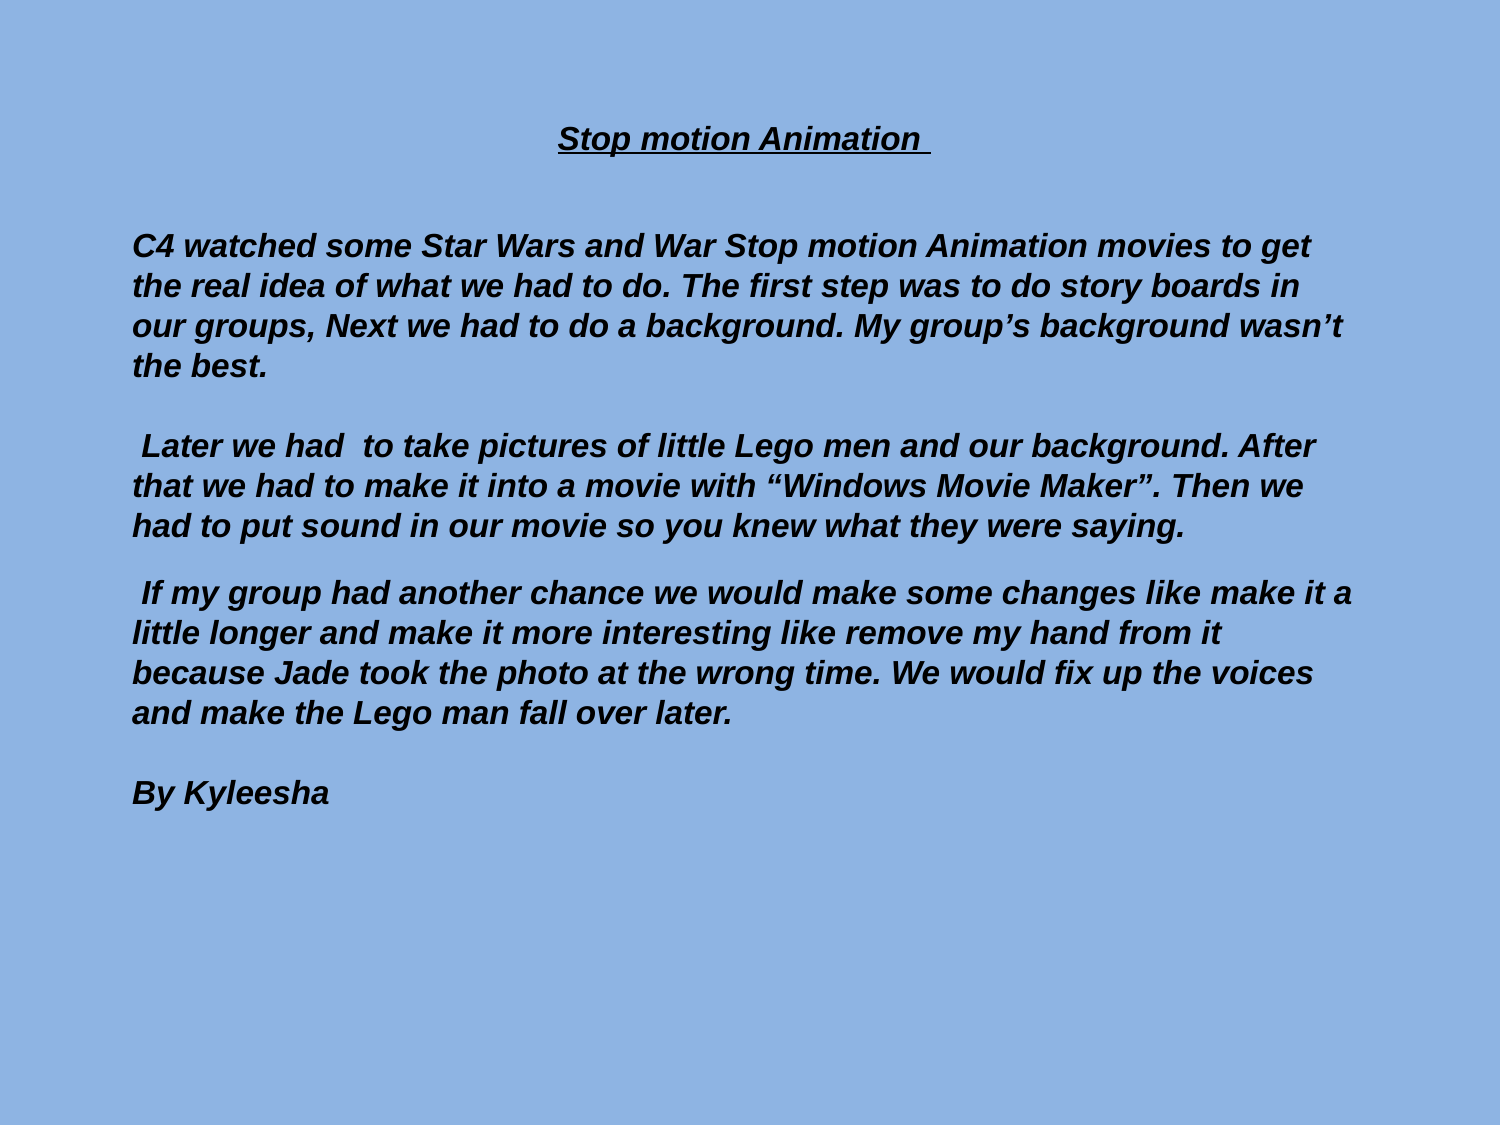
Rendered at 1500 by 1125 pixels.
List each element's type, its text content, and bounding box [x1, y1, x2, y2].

text_box Stop motion Animation C4 watched some Star Wars and War Stop motion Animation movies to get the real idea of what we had to do. The first step was to do story boards in our groups, Next we had to do a background. My group’s background wasn’t the best. Later we had to take pictures of little Lego men and our background. After that we had to make it into a movie with “Windows Movie Maker”. Then we had to put sound in our movie so you knew what they were saying. If my group had another chance we would make some changes like make it a little longer and make it more interesting like remove my hand from it because Jade took the photo at the wrong time. We would fix up the voices and make the Lego man fall over later. By Kyleesha [117, 109, 1372, 819]
